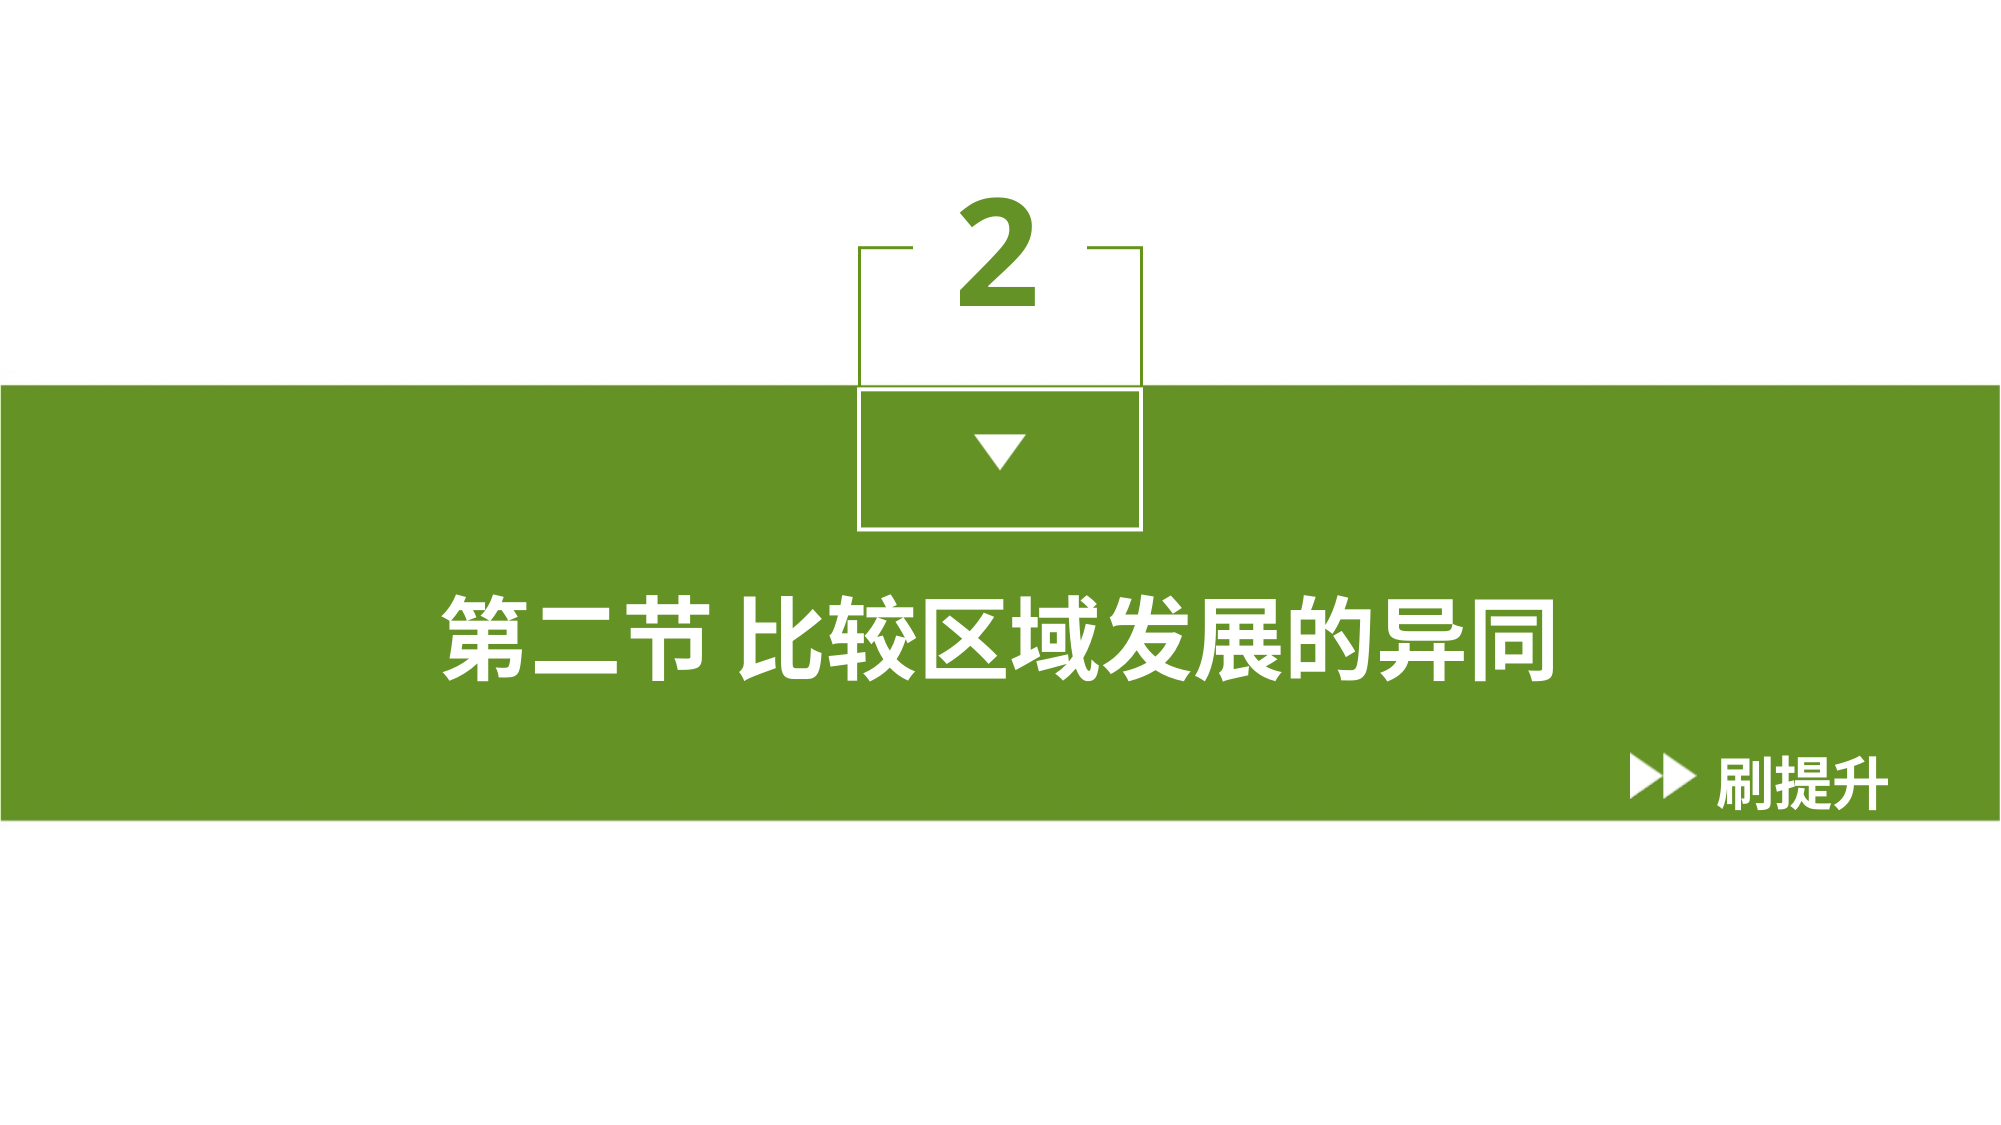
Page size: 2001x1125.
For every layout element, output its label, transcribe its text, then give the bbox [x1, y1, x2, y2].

picture [0, 699, 2000, 1125]
text_box 刷提升 [1715, 718, 1997, 812]
text_box 第二节 比较区域发展的异同 [0, 572, 2000, 699]
text_box 2 [865, 148, 1130, 345]
picture [0, 0, 2000, 572]
